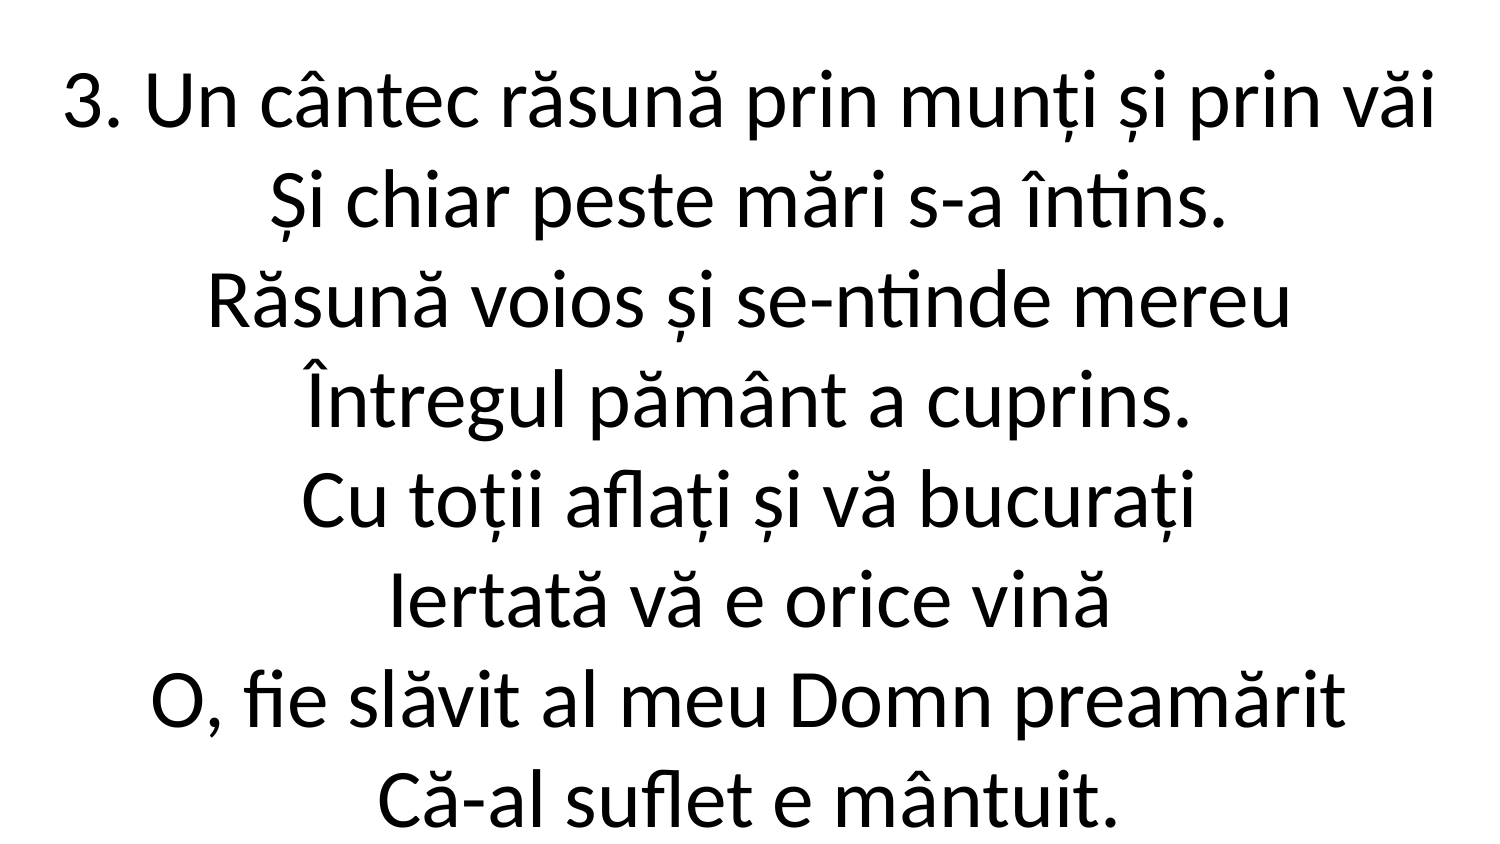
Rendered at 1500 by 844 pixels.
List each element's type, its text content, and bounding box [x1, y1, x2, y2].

text_box 3. Un cântec răsună prin munți și prin văi Și chiar peste mări s-a întins. Răsună voios și se-ntinde mereu Întregul pământ a cuprins. Cu toții aflați și vă bucurați Iertată vă e orice vină O, fie slăvit al meu Domn preamărit Că-al suflet e mântuit. [46, 0, 1454, 844]
